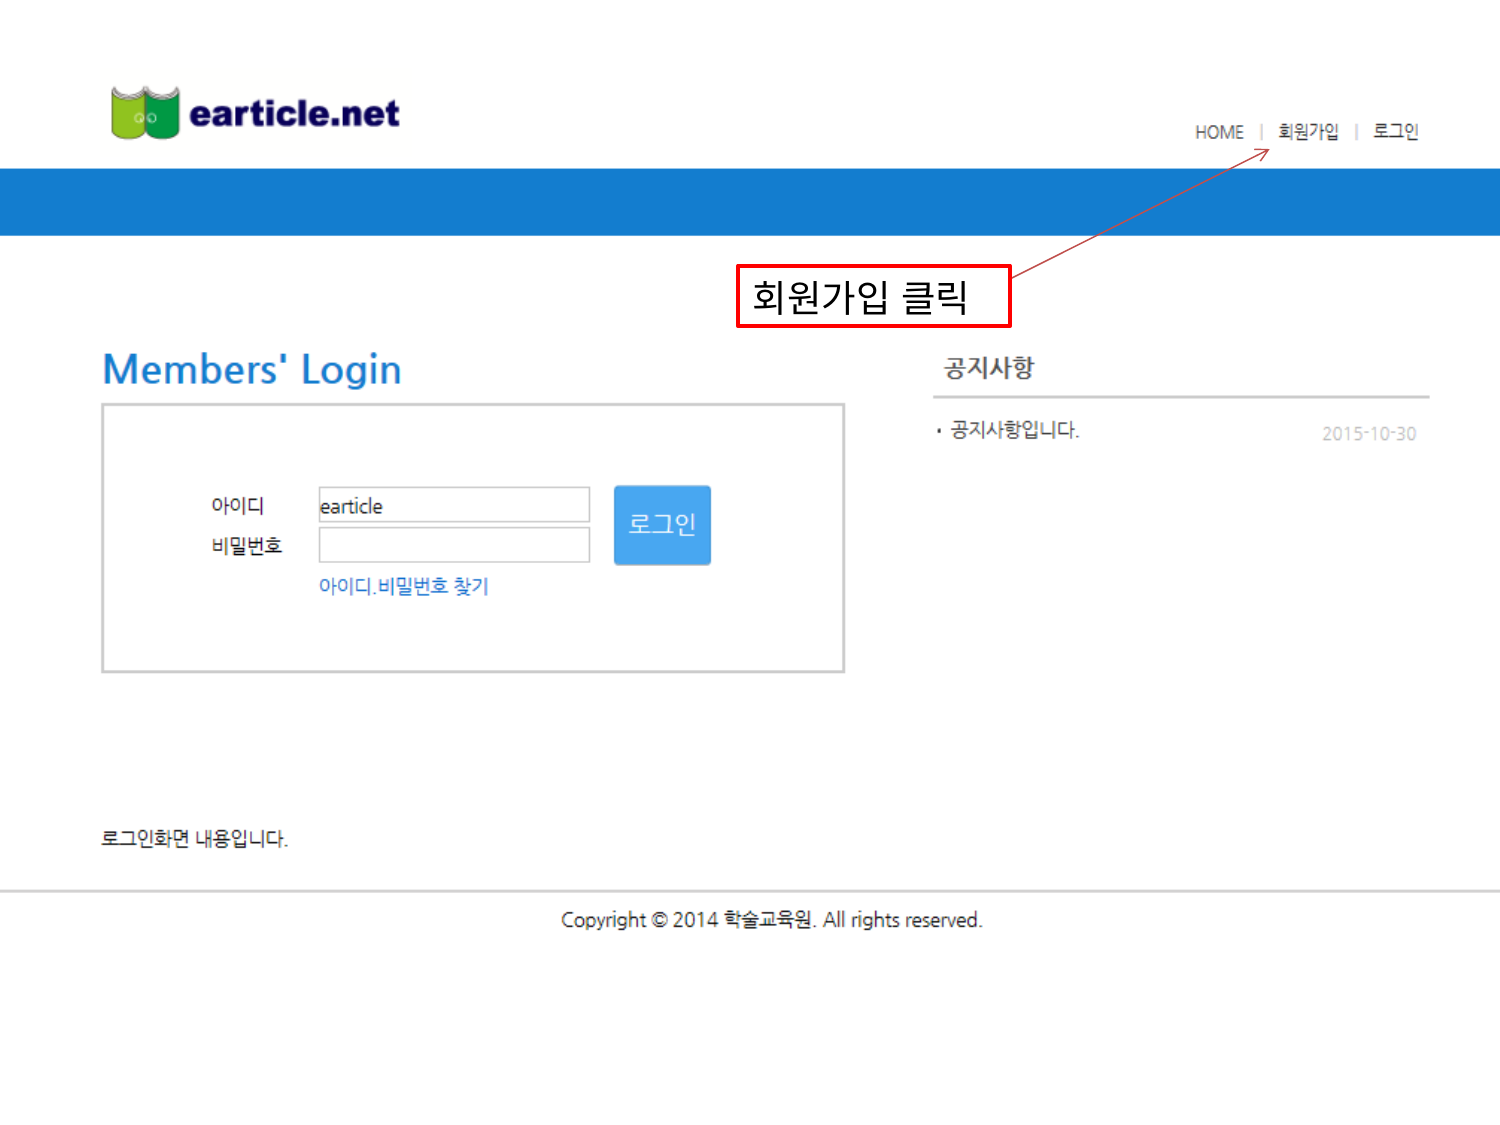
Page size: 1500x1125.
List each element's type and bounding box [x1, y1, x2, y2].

text_box [1009, 148, 1270, 280]
picture [0, 30, 1500, 984]
